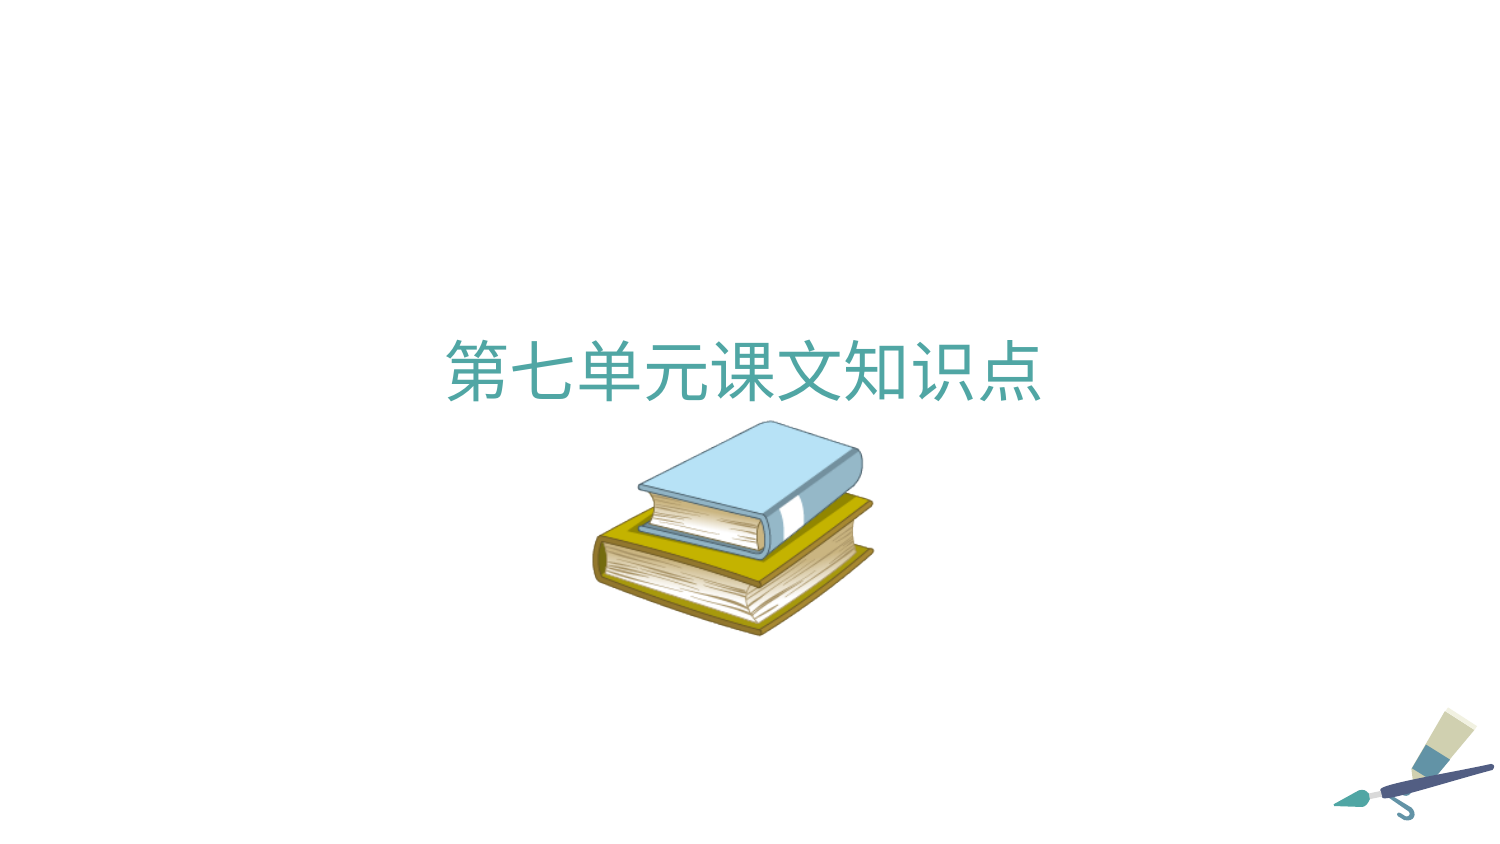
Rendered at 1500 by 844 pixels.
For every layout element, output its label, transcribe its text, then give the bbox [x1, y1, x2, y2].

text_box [1358, 708, 1481, 844]
picture [572, 363, 903, 694]
text_box 第七单元课文知识点 [428, 282, 1291, 418]
